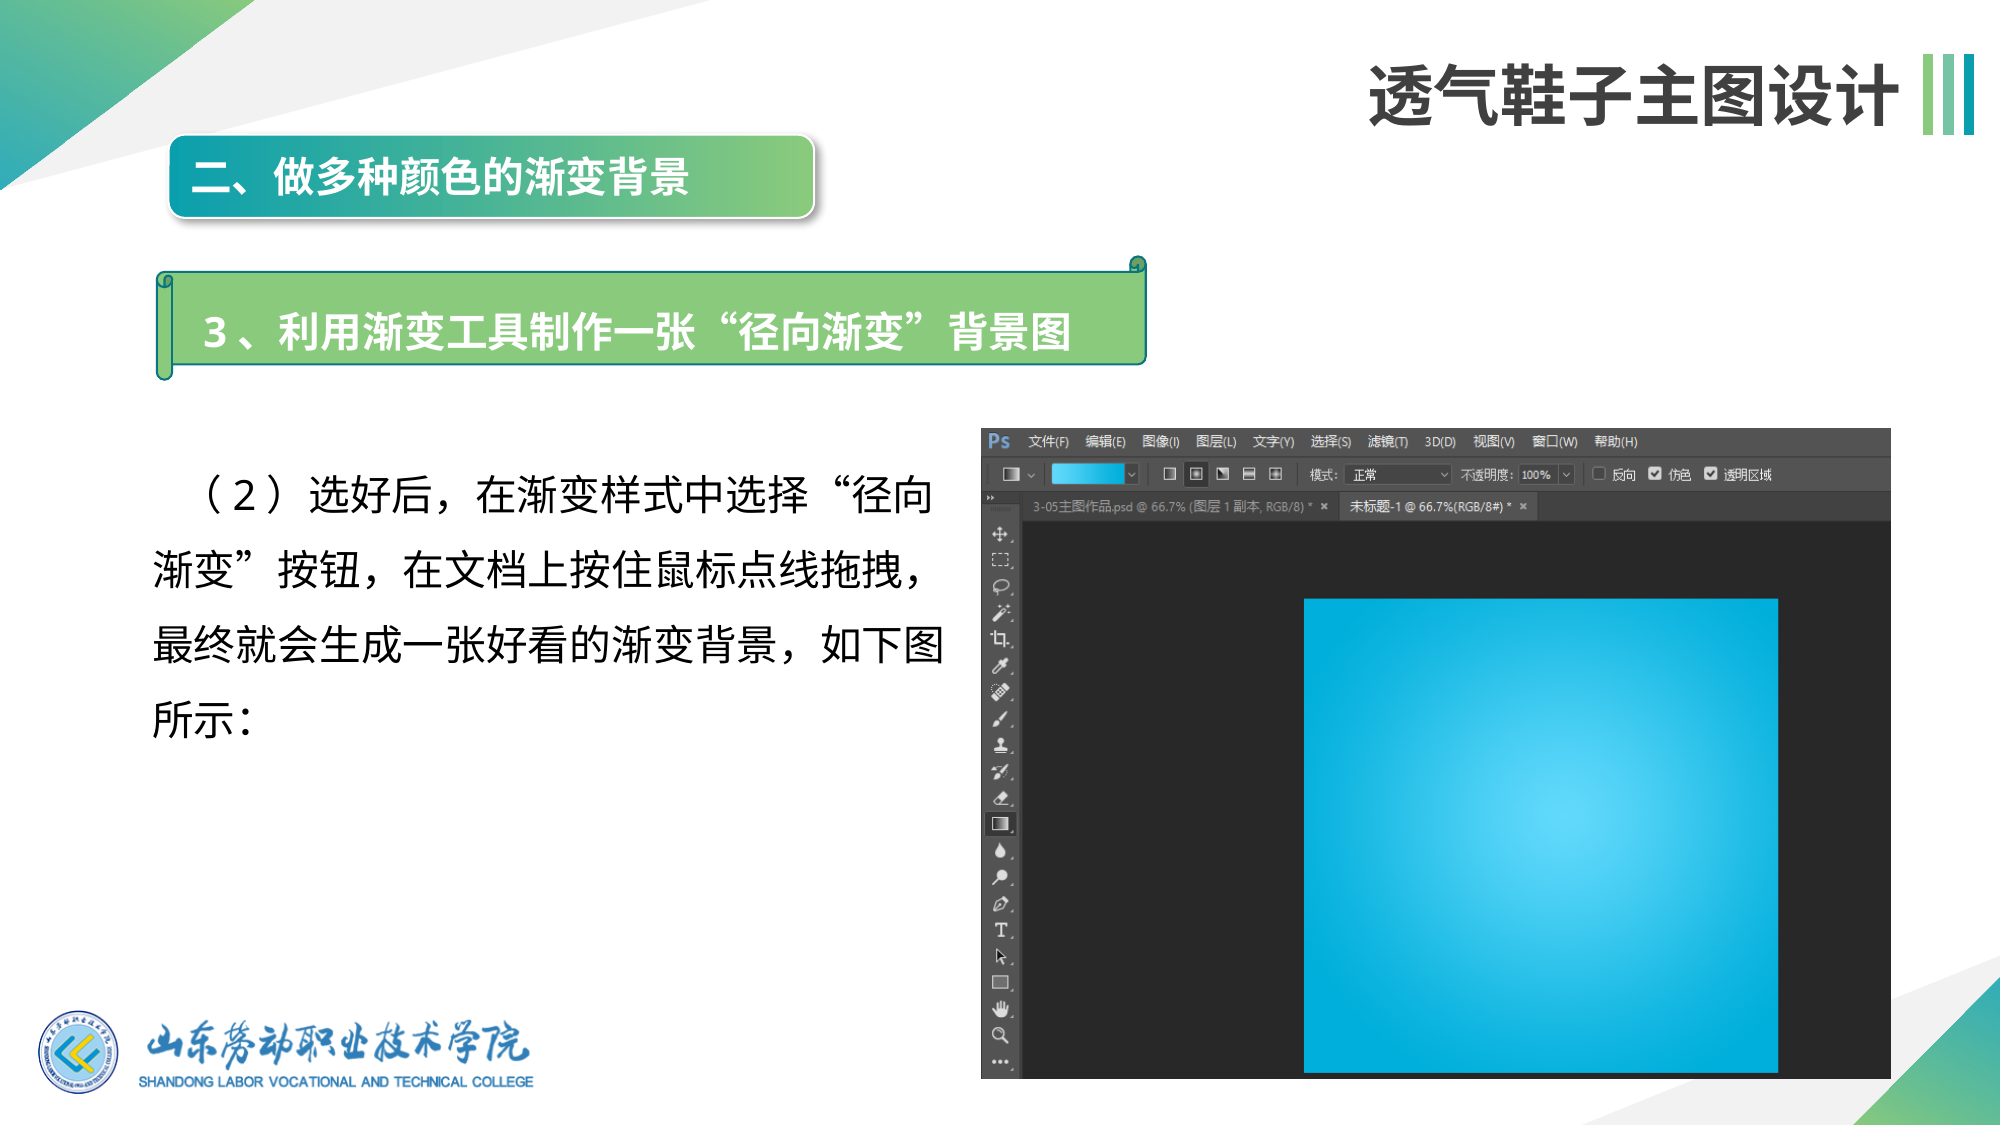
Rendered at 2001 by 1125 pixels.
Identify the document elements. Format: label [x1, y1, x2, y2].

picture [38, 1010, 550, 1094]
text_box [0, 0, 2000, 1125]
text_box [91, 134, 1352, 218]
picture [981, 428, 1891, 1079]
text_box [1928, 54, 1969, 136]
